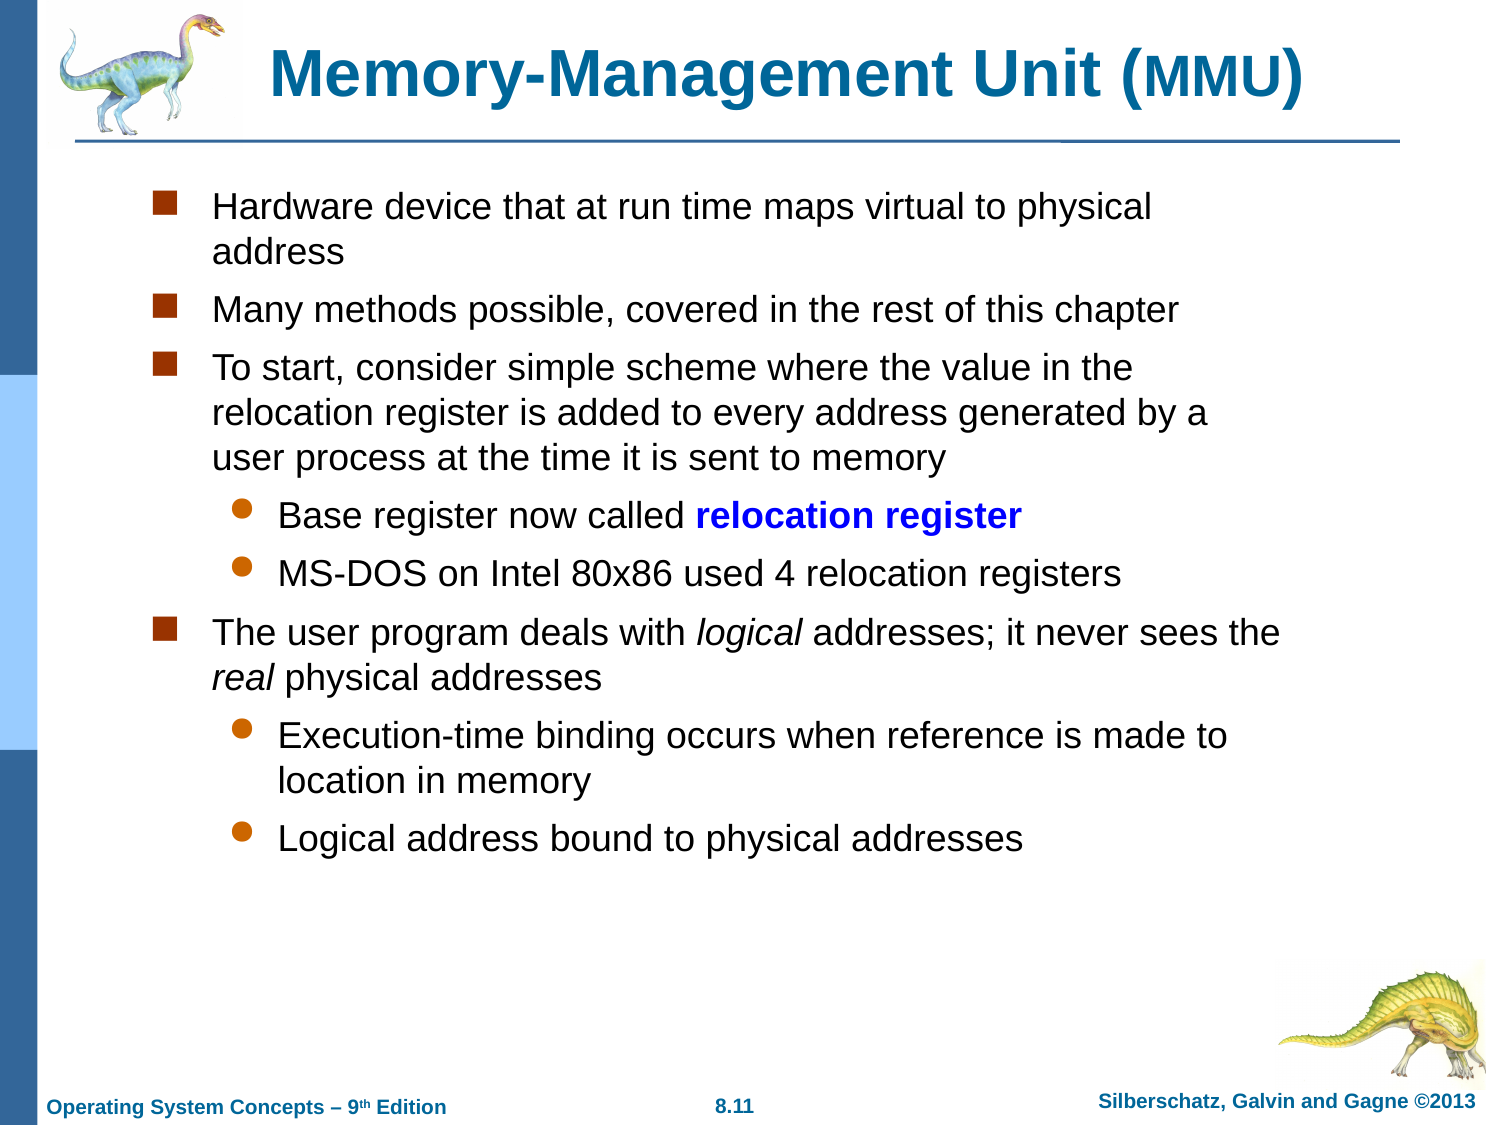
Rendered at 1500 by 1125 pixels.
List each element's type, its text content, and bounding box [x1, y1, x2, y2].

picture [46, 0, 243, 149]
list Hardware device that at run time maps virtual to physical address Many methods possible, covered in the rest of this chapter To start, consider simple scheme where the value in the relocation register is added to every address generated by a user process at the time it is sent to memory Base register now called relocation register MS-DOS on Intel 80x86 used 4 relocation registers The user program deals with logical addresses; it never sees the real physical addresses Execution-time binding occurs when reference is made to location in memory Logical address bound to physical addresses [140, 174, 1303, 911]
title Memory-Management Unit (MMU) [144, 22, 1431, 118]
picture [1275, 959, 1486, 1090]
